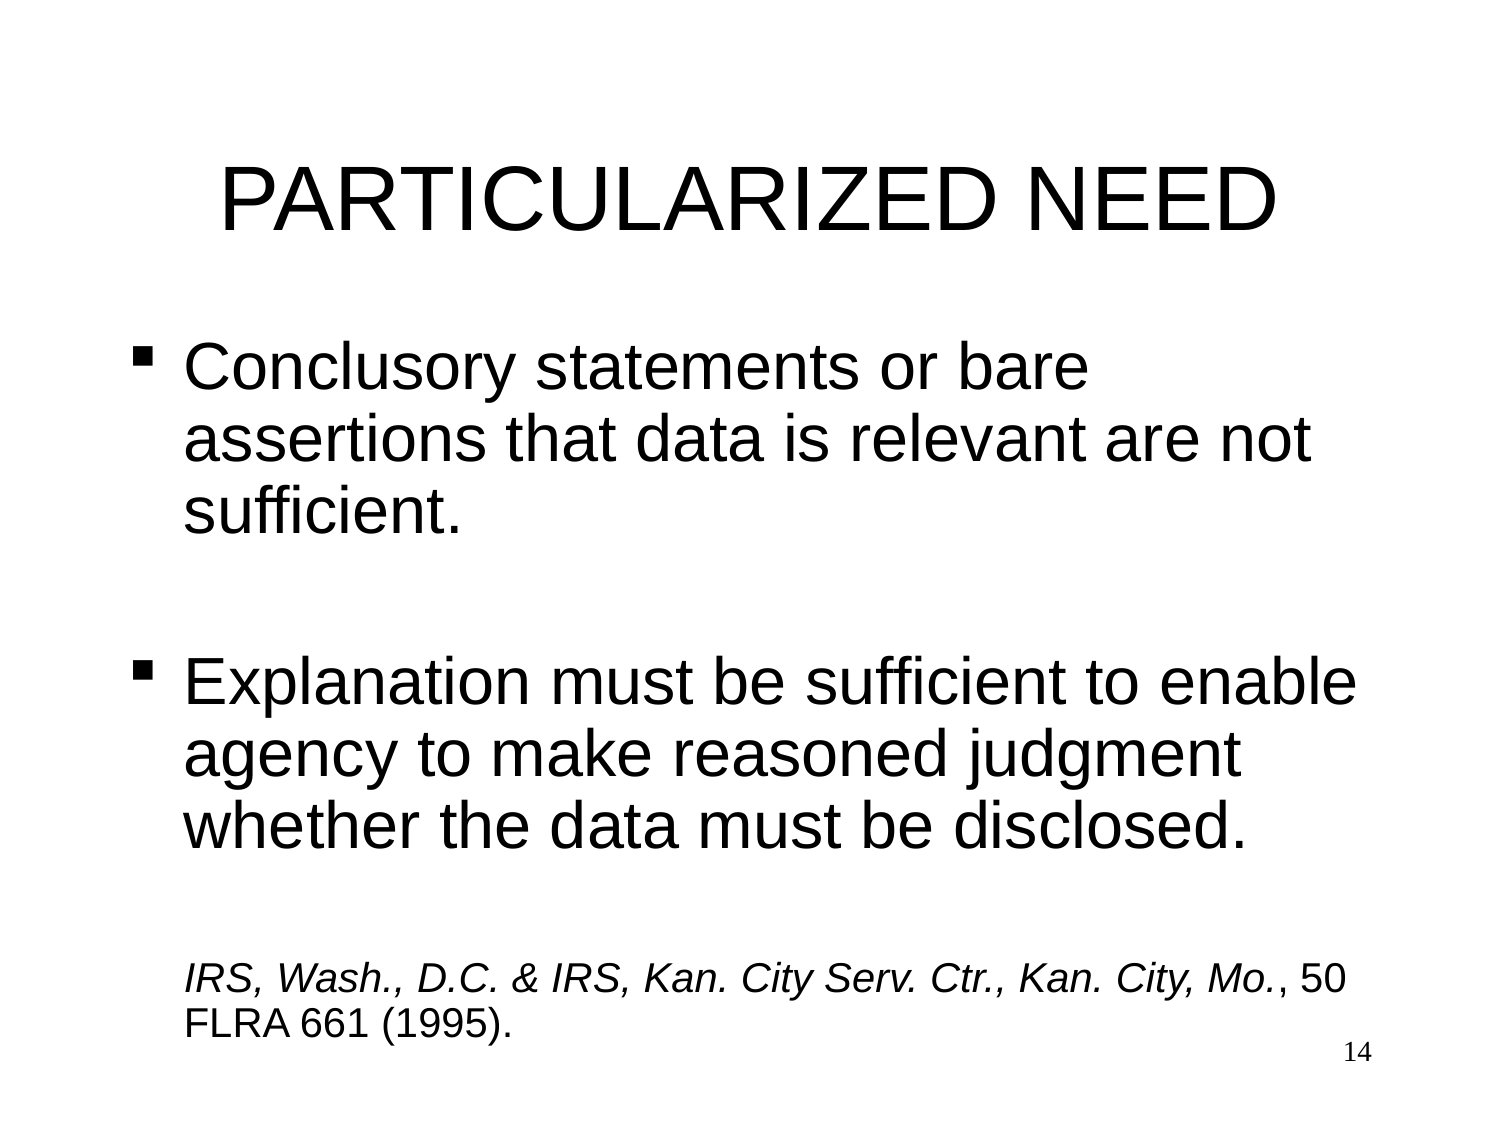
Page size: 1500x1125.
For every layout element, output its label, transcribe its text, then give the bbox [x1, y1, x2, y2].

list Conclusory statements or bare assertions that data is relevant are not sufficient. Explanation must be sufficient to enable agency to make reasoned judgment whether the data must be disclosed. IRS, Wash., D.C. & IRS, Kan. City Serv. Ctr., Kan. City, Mo., 50 FLRA 661 (1995). [112, 324, 1388, 1001]
title PARTICULARIZED NEED [112, 99, 1388, 288]
slide_number 14 [1074, 1024, 1388, 1101]
